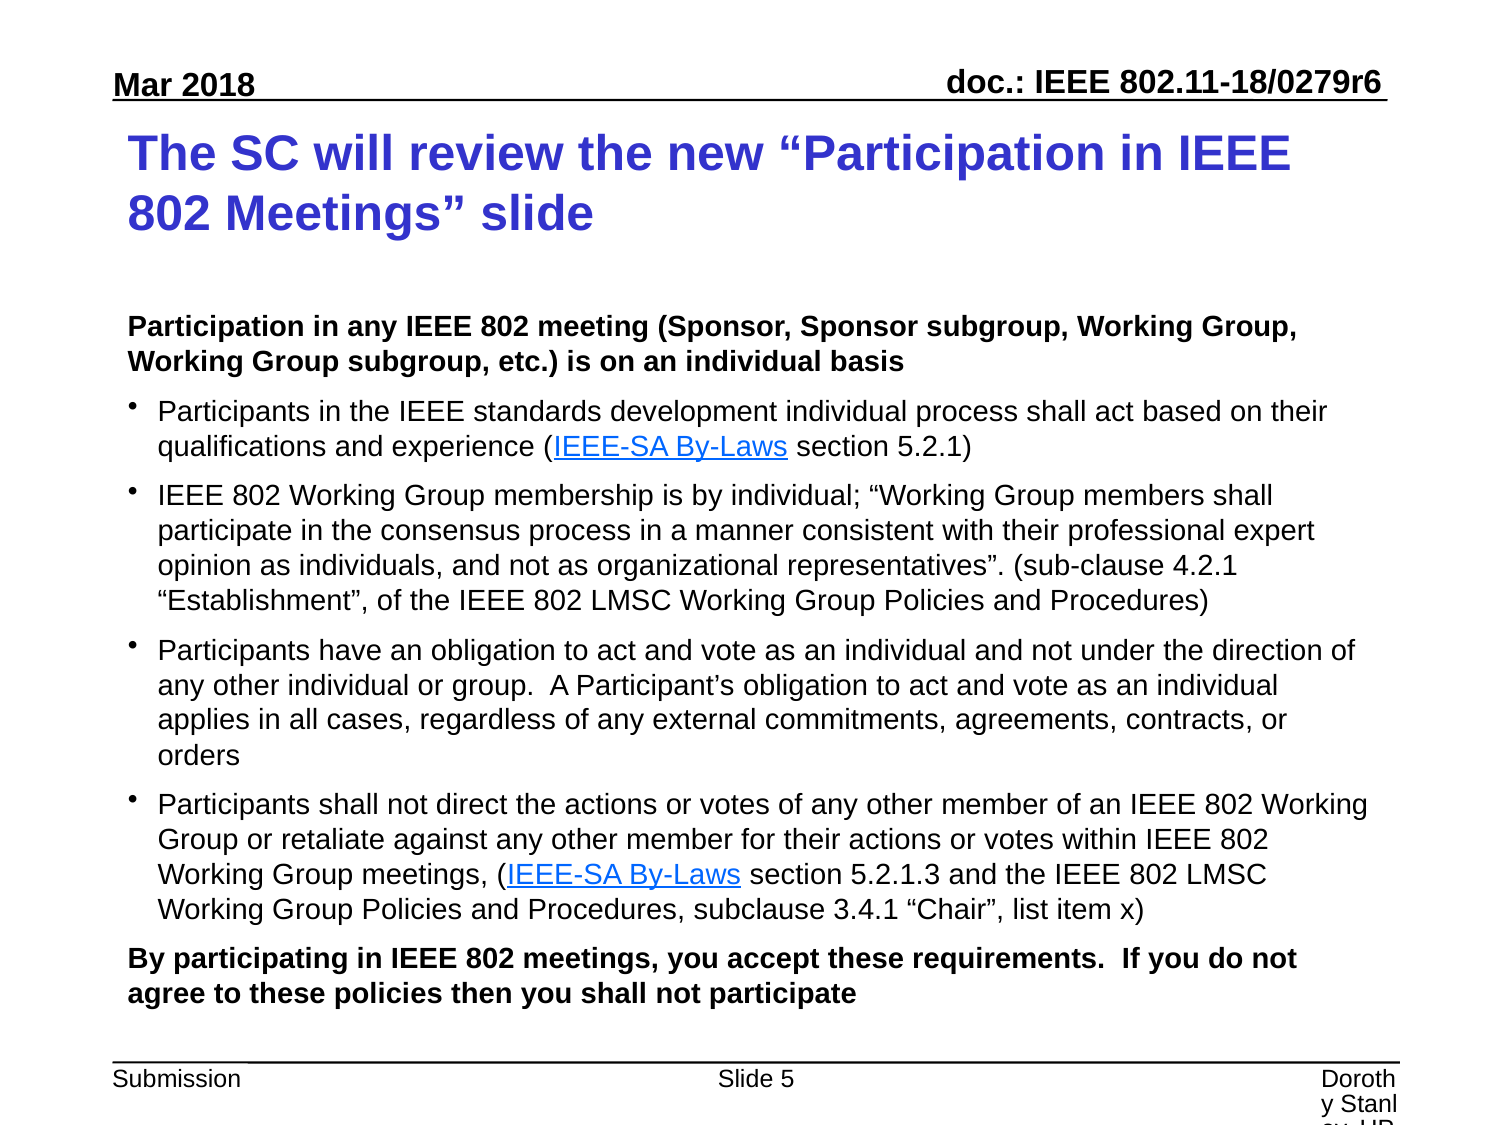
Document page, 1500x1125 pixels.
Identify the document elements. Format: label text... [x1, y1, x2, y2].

list Participation in any IEEE 802 meeting (Sponsor, Sponsor subgroup, Working Group, Working Group subgroup, etc.) is on an individual basis Participants in the IEEE standards development individual process shall act based on their qualifications and experience (IEEE-SA By-Laws section 5.2.1) IEEE 802 Working Group membership is by individual; “Working Group members shall participate in the consensus process in a manner consistent with their professional expert opinion as individuals, and not as organizational representatives”. (sub-clause 4.2.1 “Establishment”, of the IEEE 802 LMSC Working Group Policies and Procedures) Participants have an obligation to act and vote as an individual and not under the direction of any other individual or group. A Participant’s obligation to act and vote as an individual applies in all cases, regardless of any external commitments, agreements, contracts, or orders Participants shall not direct the actions or votes of any other member of an IEEE 802 Working Group or retaliate against any other member for their actions or votes within IEEE 802 Working Group meetings, (IEEE-SA By-Laws section 5.2.1.3 and the IEEE 802 LMSC Working Group Policies and Procedures, subclause 3.4.1 “Chair”, list item x) By participating in IEEE 802 meetings, you accept these requirements. If you do not agree to these policies then you shall not participate [112, 299, 1388, 1038]
title The SC will review the new “Participation in IEEE 802 Meetings” slide [112, 112, 1388, 288]
slide_number Slide 5 [709, 1061, 803, 1093]
footer Dorothy Stanley, HP Enterprise [1320, 1061, 1402, 1093]
